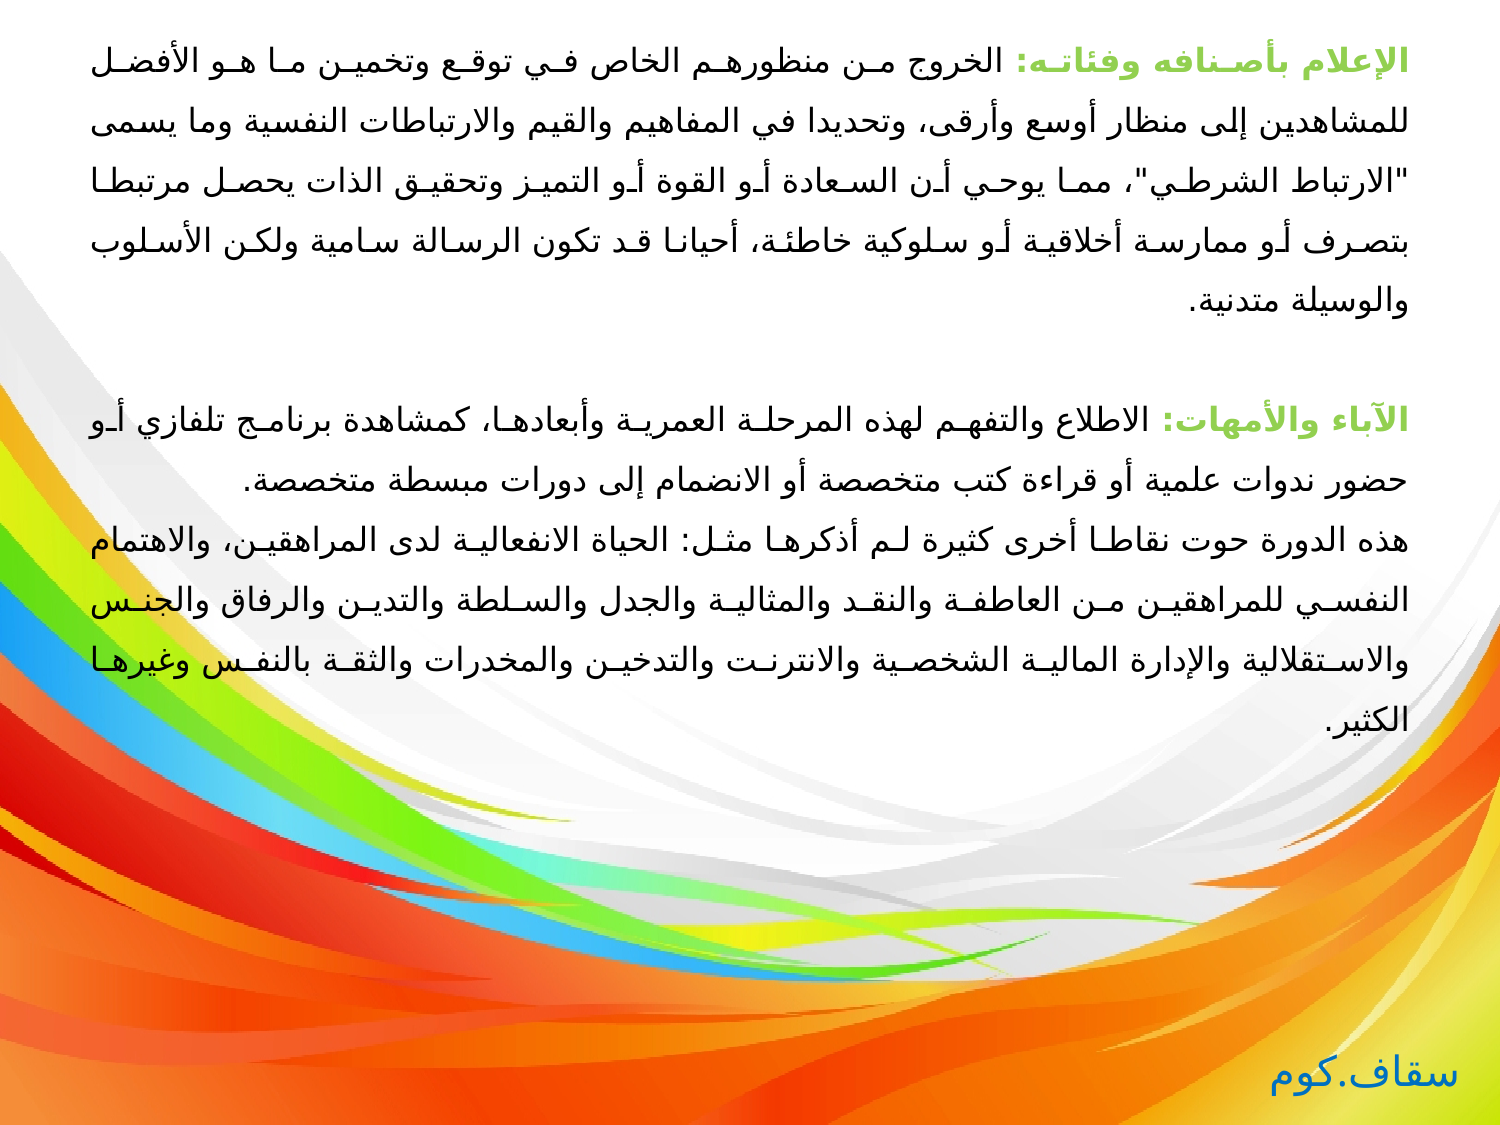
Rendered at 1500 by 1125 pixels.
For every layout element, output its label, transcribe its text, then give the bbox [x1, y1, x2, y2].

text_box الإعلام بأصنافه وفئاته: الخروج من منظورهم الخاص في توقع وتخمين ما هو الأفضل للمشاهدين إلى منظار أوسع وأرقى، وتحديدا في المفاهيم والقيم والارتباطات النفسية وما يسمى "الارتباط الشرطي"، مما يوحي أن السعادة أو القوة أو التميز وتحقيق الذات يحصل مرتبطا بتصرف أو ممارسة أخلاقية أو سلوكية خاطئة، أحيانا قد تكون الرسالة سامية ولكن الأسلوب والوسيلة متدنية. الآباء والأمهات: الاطلاع والتفهم لهذه المرحلة العمرية وأبعادها، كمشاهدة برنامج تلفازي أو حضور ندوات علمية أو قراءة كتب متخصصة أو الانضمام إلى دورات مبسطة متخصصة. هذه الدورة حوت نقاطا أخرى كثيرة لم أذكرها مثل: الحياة الانفعالية لدى المراهقين، والاهتمام النفسي للمراهقين من العاطفة والنقد والمثالية والجدل والسلطة والتدين والرفاق والجنس والاستقلالية والإدارة المالية الشخصية والانترنت والتدخين والمخدرات والثقة بالنفس وغيرها الكثير. [74, 11, 1425, 746]
picture [0, 0, 1500, 1125]
